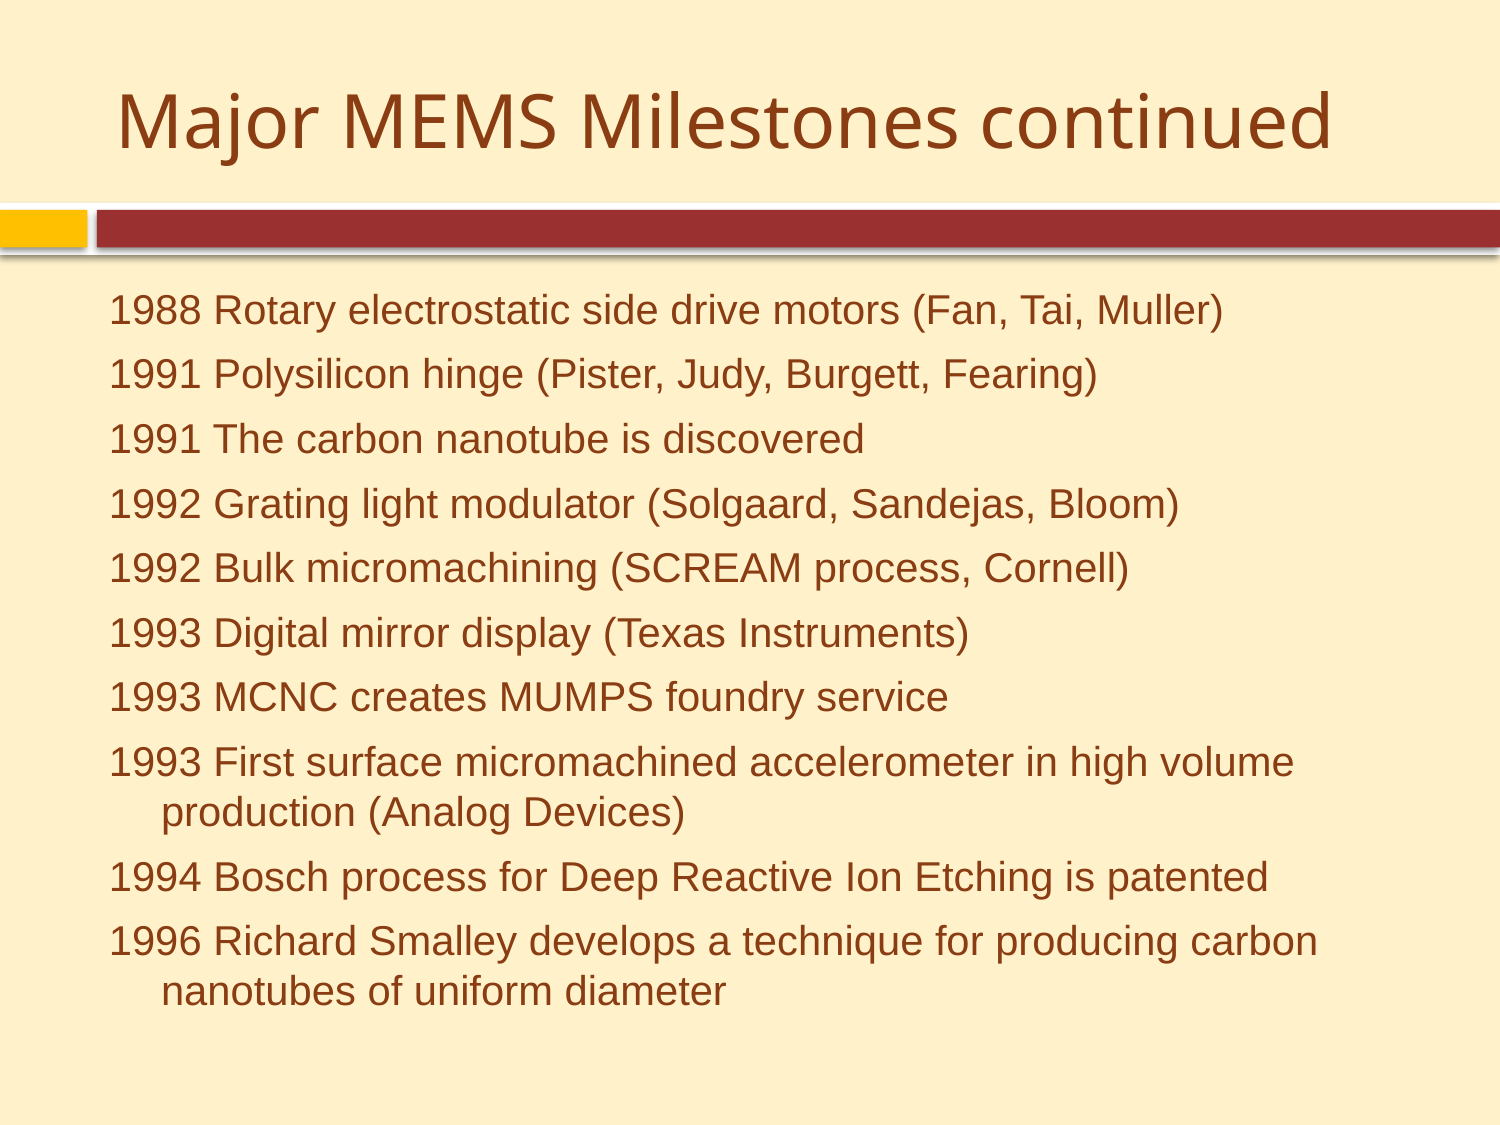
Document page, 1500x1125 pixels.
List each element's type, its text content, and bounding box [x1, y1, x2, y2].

title Major MEMS Milestones continued [100, 37, 1438, 200]
list 1988 Rotary electrostatic side drive motors (Fan, Tai, Muller) 1991 Polysilicon hinge (Pister, Judy, Burgett, Fearing) 1991 The carbon nanotube is discovered 1992 Grating light modulator (Solgaard, Sandejas, Bloom) 1992 Bulk micromachining (SCREAM process, Cornell) 1993 Digital mirror display (Texas Instruments) 1993 MCNC creates MUMPS foundry service 1993 First surface micromachined accelerometer in high volume production (Analog Devices) 1994 Bosch process for Deep Reactive Ion Etching is patented 1996 Richard Smalley develops a technique for producing carbon nanotubes of uniform diameter [93, 274, 1468, 1102]
